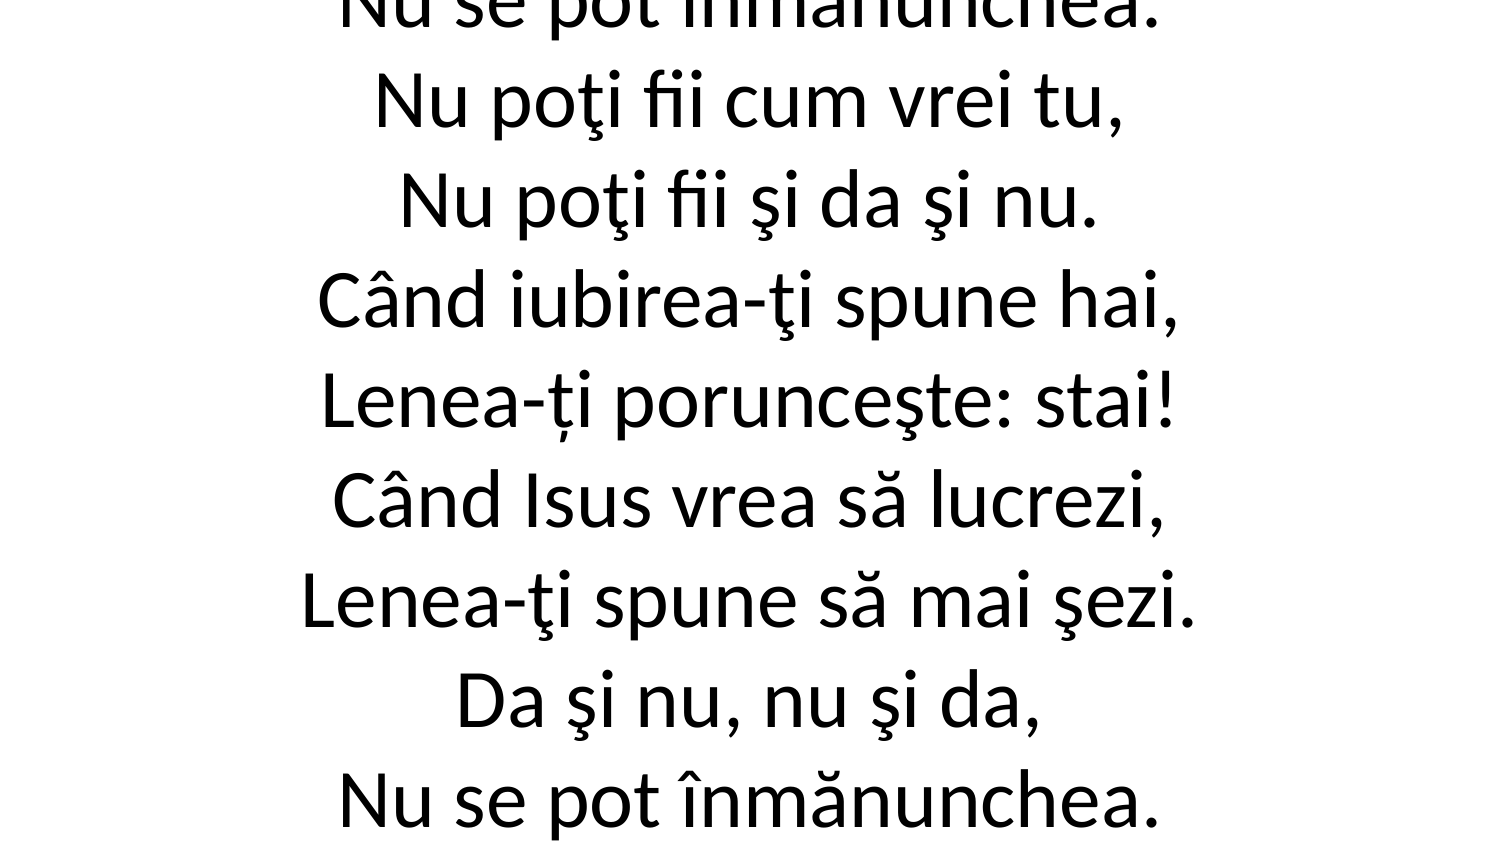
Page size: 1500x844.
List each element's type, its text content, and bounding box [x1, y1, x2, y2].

text_box 1. Da şi nu, nu şi da, Nu se pot înmănunchea. Nu poţi fii cum vrei tu, Nu poţi fii şi da şi nu. Când iubirea-ţi spune hai, Lenea-ți porunceşte: stai! Când Isus vrea să lucrezi, Lenea-ţi spune să mai şezi. Da şi nu, nu şi da, Nu se pot înmănunchea. Nu poţi fi cum vrei tu, Nu poţi fi şi da şi nu. [285, 0, 1215, 844]
